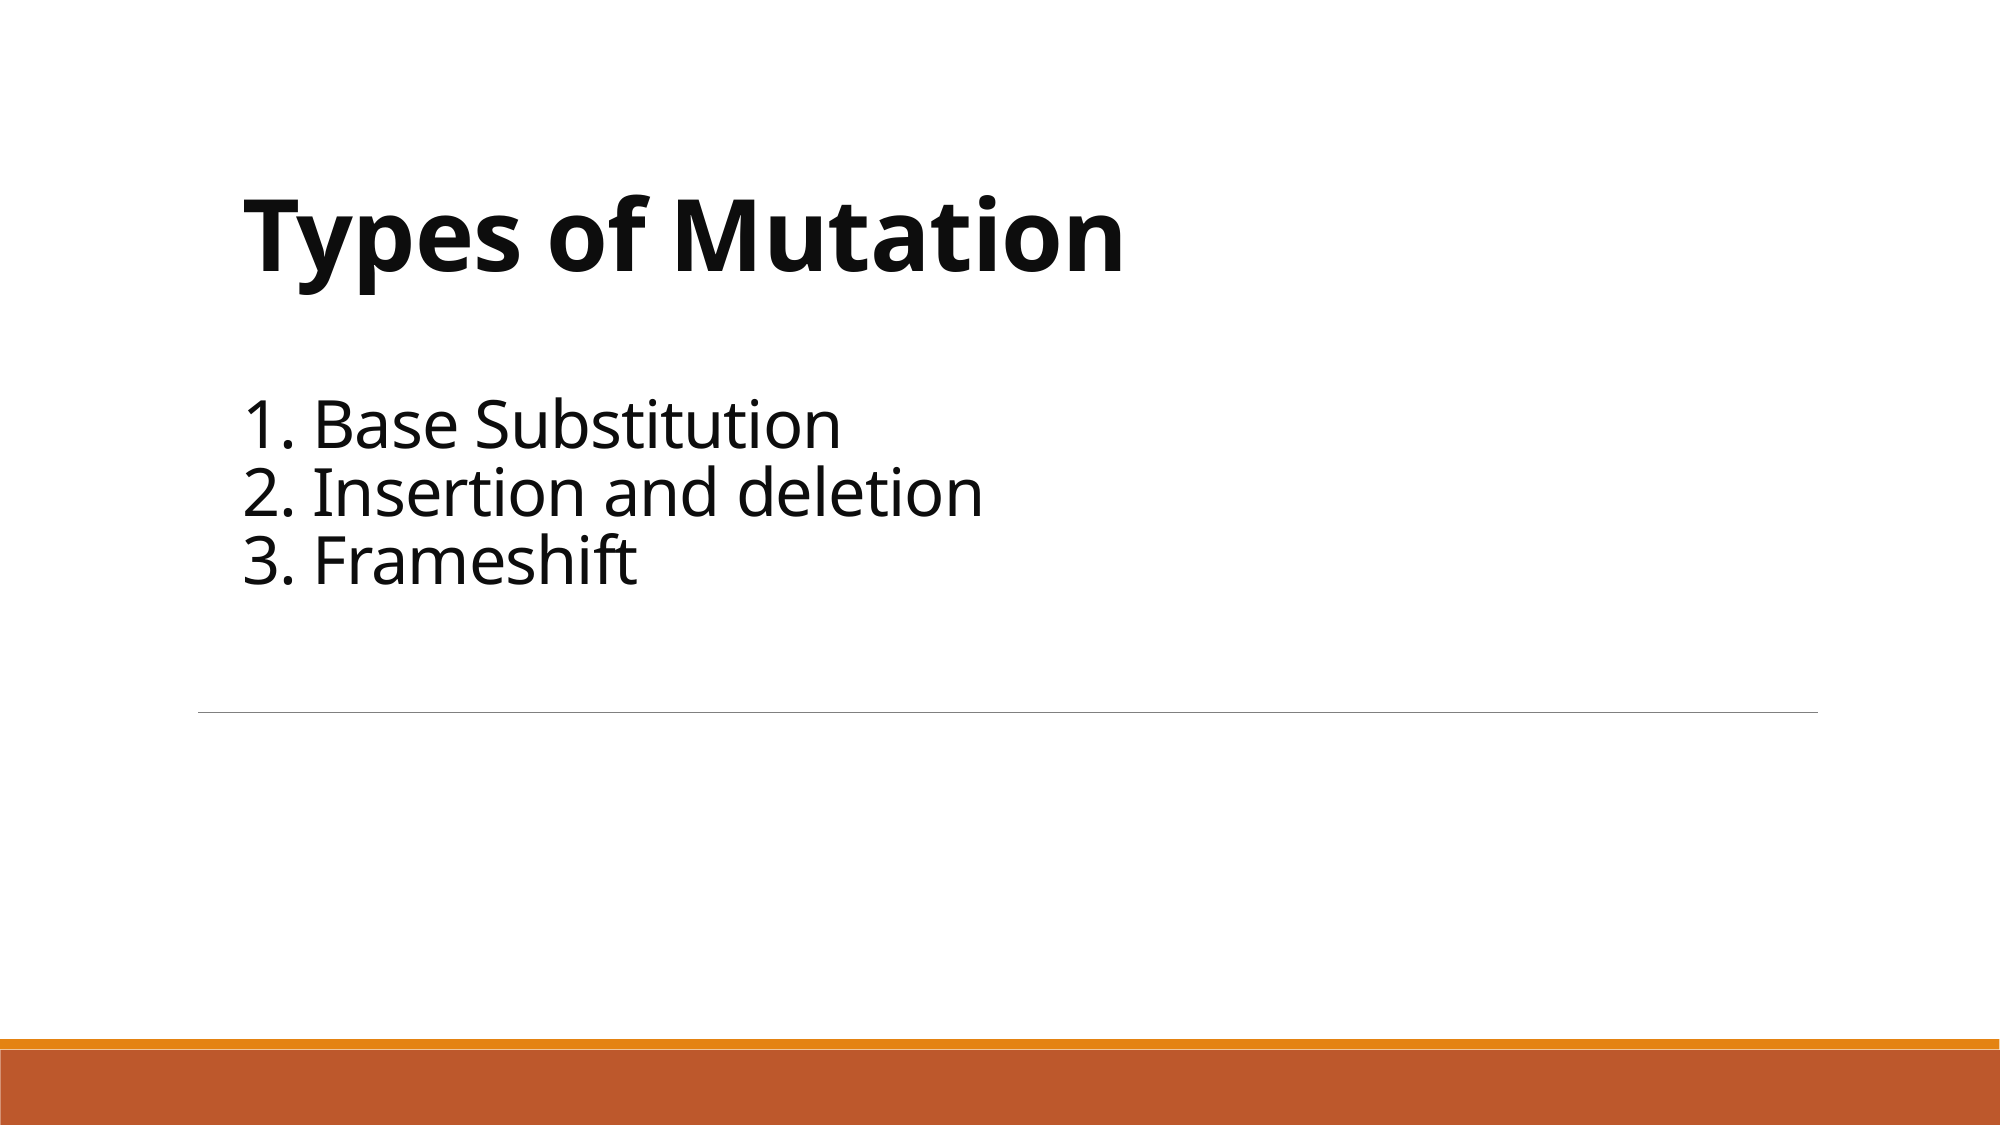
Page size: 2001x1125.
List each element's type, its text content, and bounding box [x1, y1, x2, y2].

title Types of Mutation 1. Base Substitution 2. Insertion and deletion 3. Frameshift [227, 99, 1534, 686]
